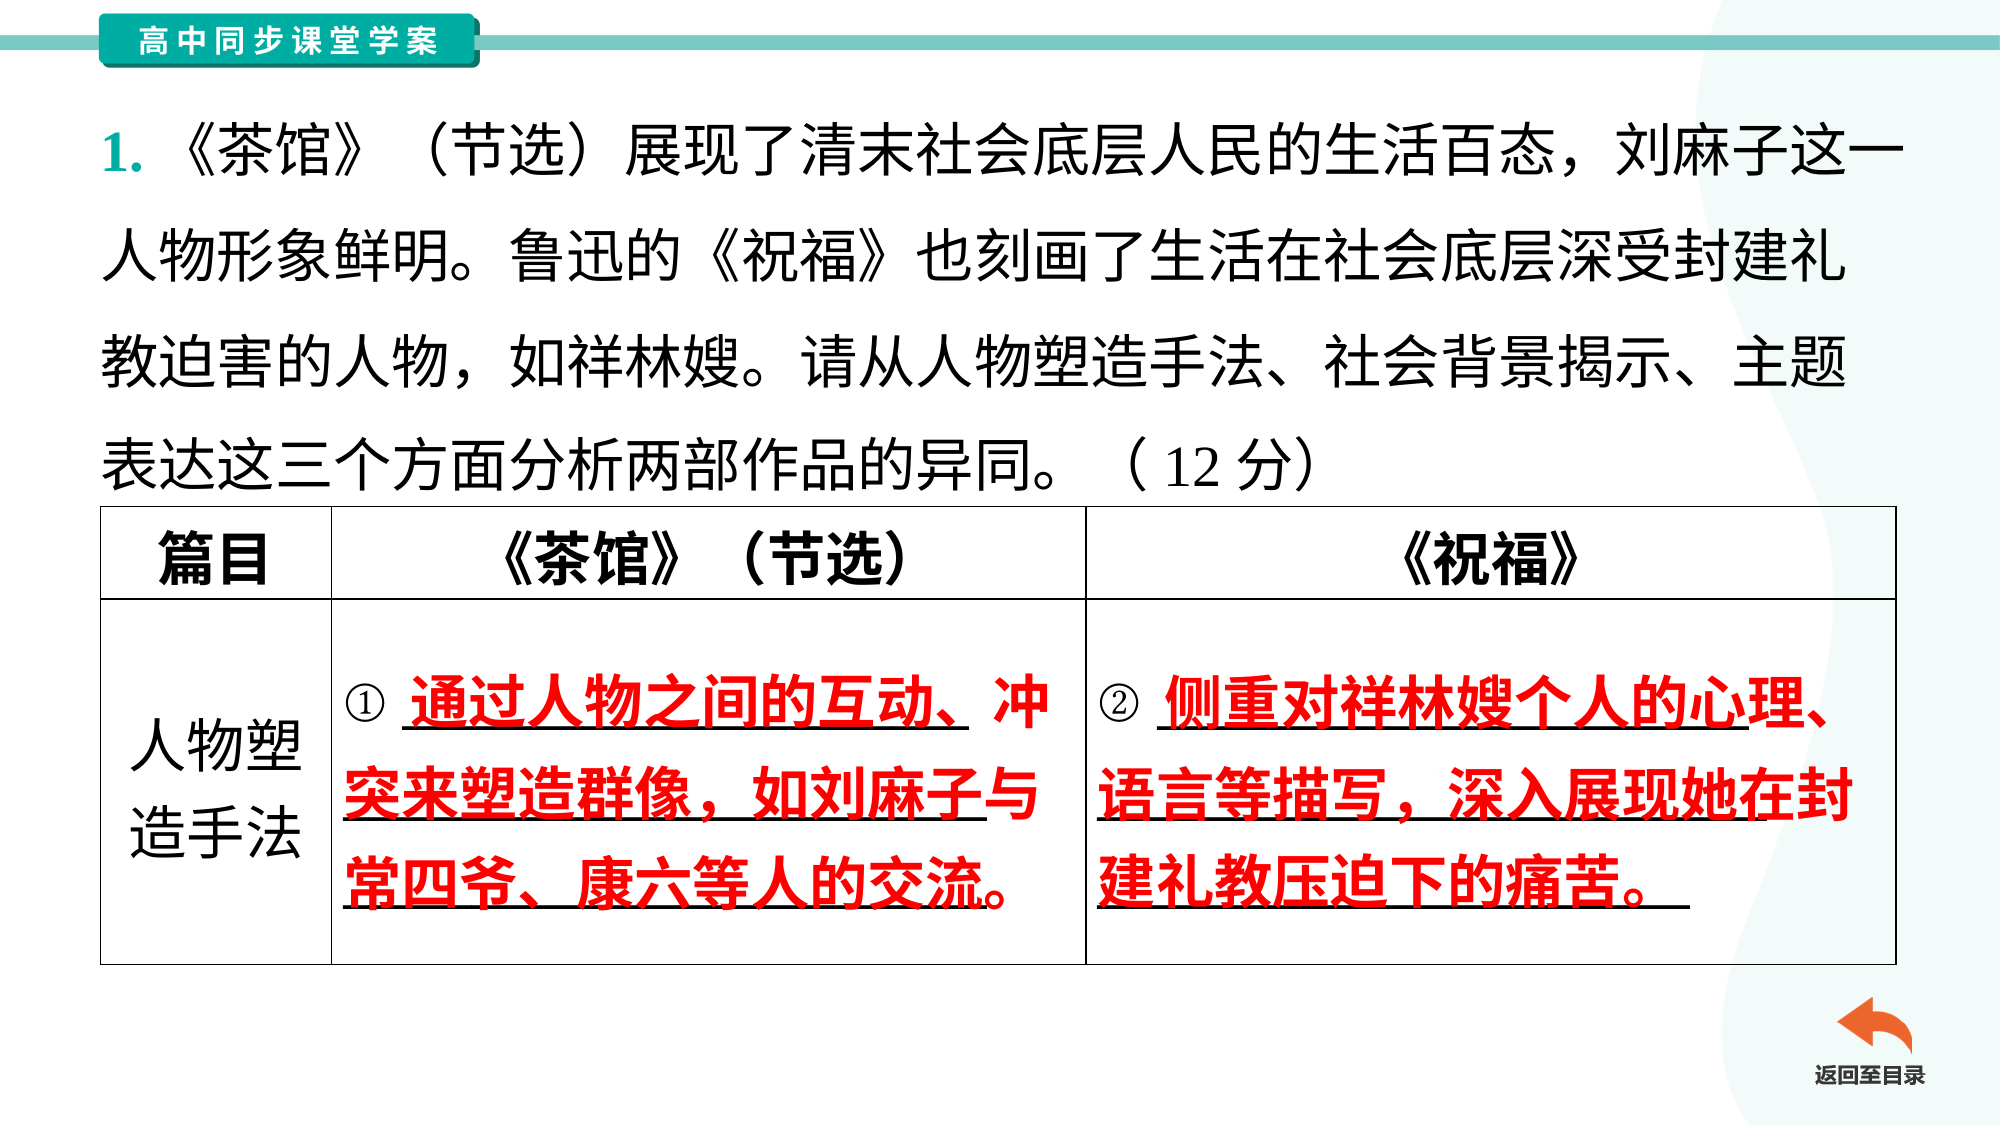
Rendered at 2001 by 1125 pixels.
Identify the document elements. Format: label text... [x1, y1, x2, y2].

table_header 篇目 [101, 507, 331, 598]
text_box 侧重对祥林嫂个人的心理、 语言等描写，深入展现她在封 建礼教压迫下的痛苦。 [1097, 644, 1887, 908]
table_cell 人物塑 造手法 [101, 600, 331, 964]
table_cell ② _______________________ __________________________ _______________________ [1087, 600, 1895, 964]
text_box 1.《茶馆》（节选）展现了清末社会底层人民的生活百态，刘麻子这一 人物形象鲜明。鲁迅的《祝福》也刻画了生活在社会底层深受封建礼 教迫害的人物，如祥林嫂。请从人物塑造手法、社会背景揭示、主题 表达这三个方面分析两部作品的异同。（12分） [100, 76, 1899, 487]
table_cell ① ______________________ _________________________ _________________________ [332, 600, 1085, 964]
text_box 通过人物之间的互动、冲突来塑造群像，如刘麻子与常四爷、康六等人的交流。 [343, 644, 1077, 910]
table_header 《茶馆》（节选） [332, 507, 1085, 598]
picture [0, 0, 2000, 1125]
table_header 《祝福》 [1087, 507, 1895, 598]
